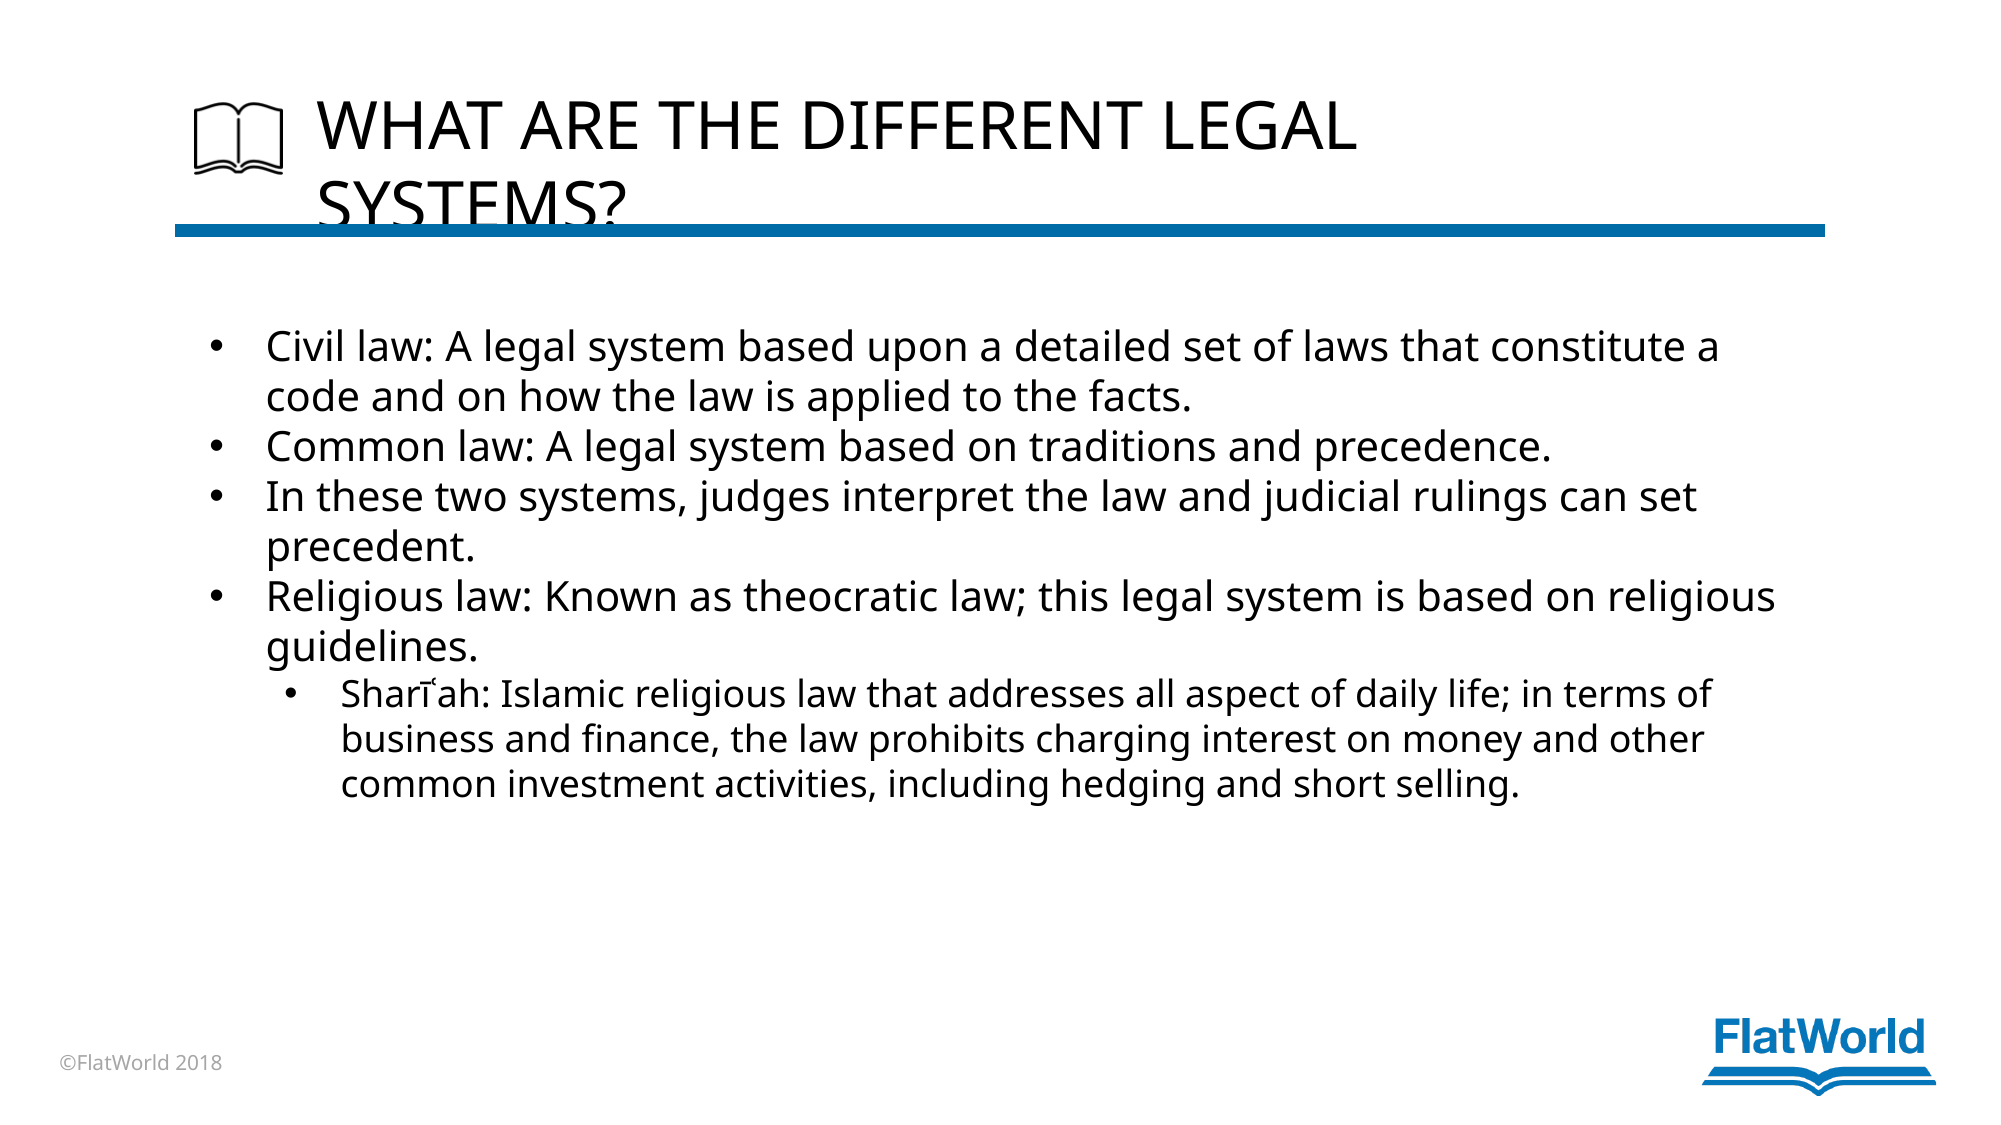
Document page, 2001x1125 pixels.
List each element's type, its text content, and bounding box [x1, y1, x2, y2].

title WHAT ARE THE DIFFERENT LEGAL SYSTEMS? [301, 75, 1623, 216]
picture [194, 94, 283, 183]
subtitle Civil law: A legal system based upon a detailed set of laws that constitute a code and on how the law is applied to the facts. Common law: A legal system based on traditions and precedence. In these two systems, judges interpret the law and judicial rulings can set precedent. Religious law: Known as theocratic law; this legal system is based on religious guidelines. Sharīʿah: Islamic religious law that addresses all aspect of daily life; in terms of business and finance, the law prohibits charging interest on money and other common investment activities, including hedging and short selling. [194, 312, 1825, 673]
